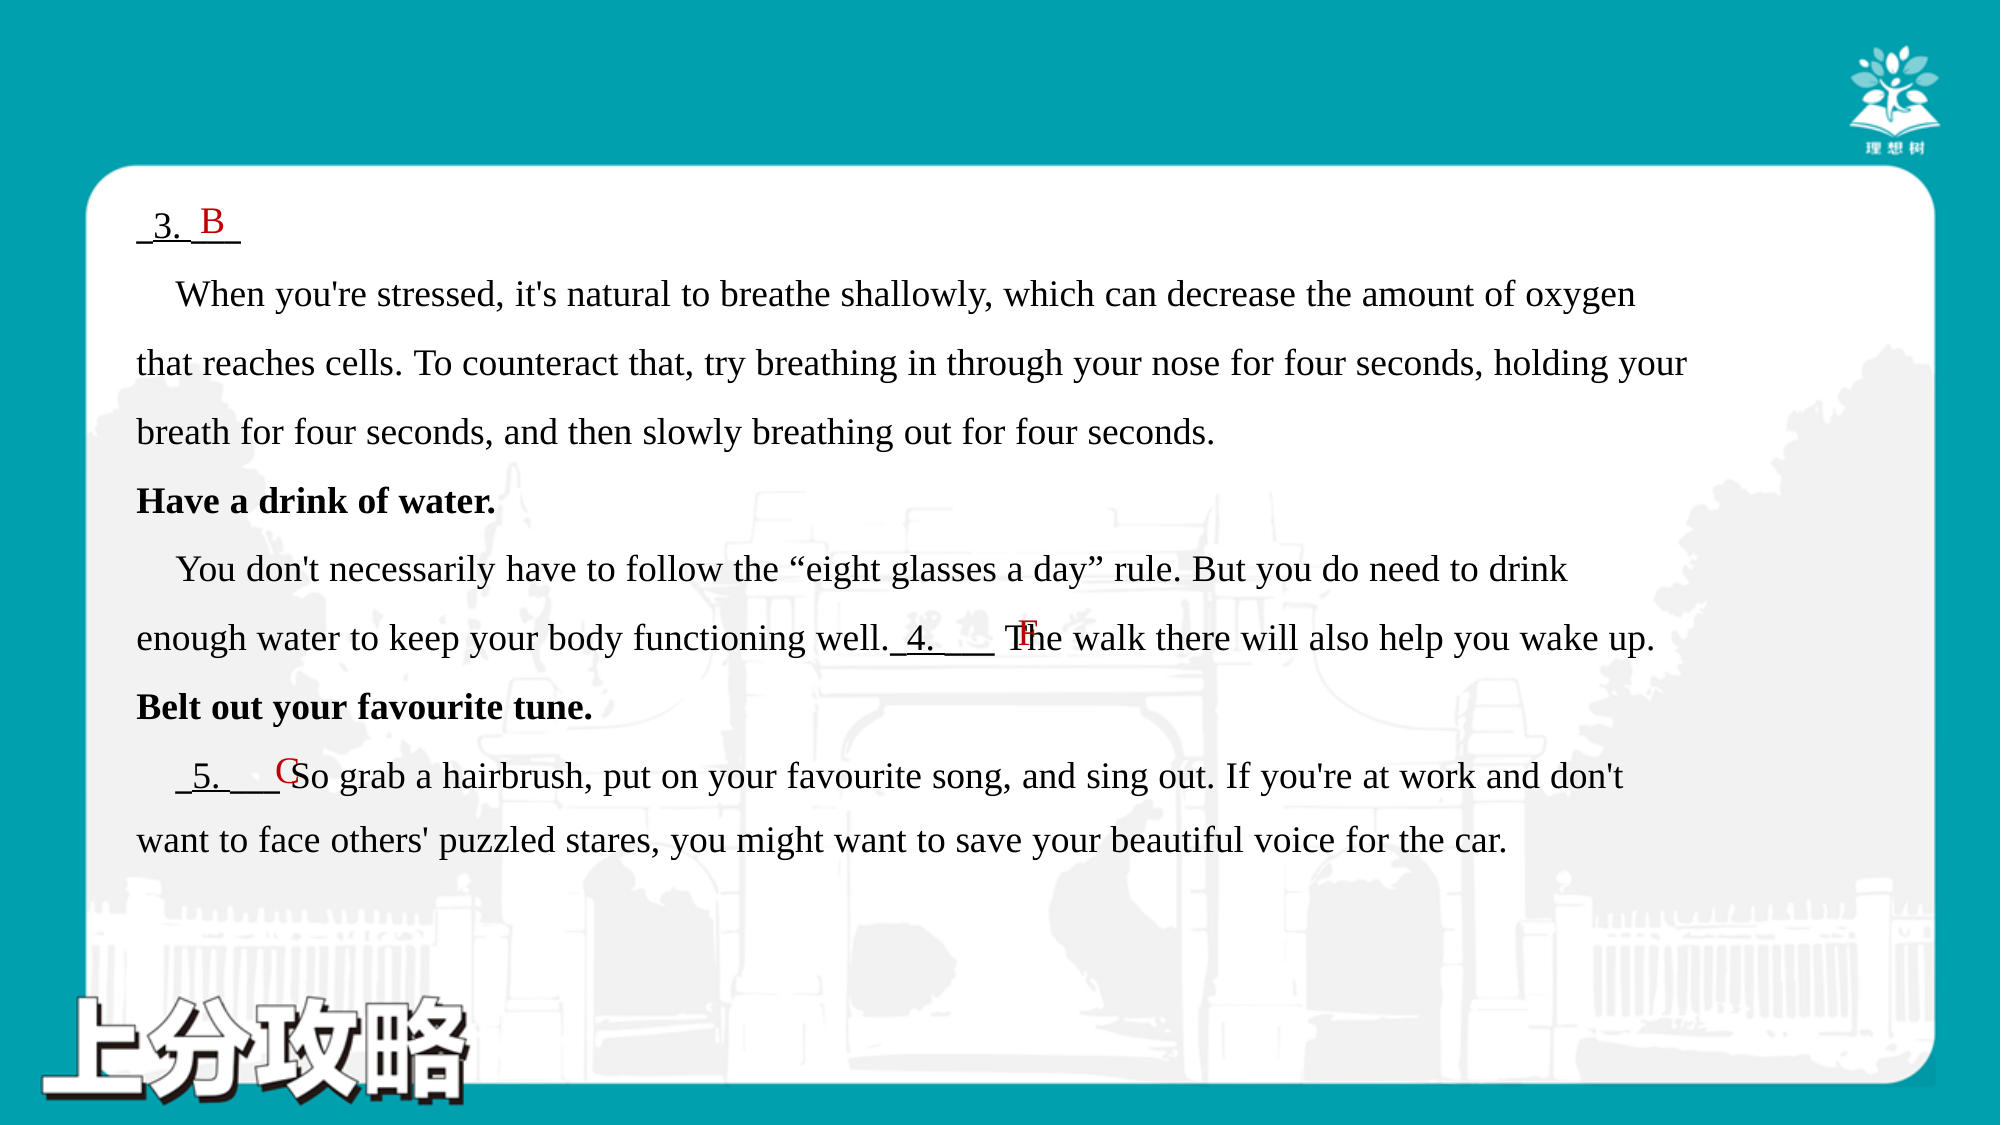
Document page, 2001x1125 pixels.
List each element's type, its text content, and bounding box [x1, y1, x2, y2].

picture [0, 0, 2000, 1125]
text_box B [186, 172, 239, 234]
text_box _3. ___ When you're stressed, it's natural to breathe shallowly, which can decrease the amount of oxygen that reaches cells. To counteract that, try breathing in through your nose for four seconds, holding your breath for four seconds, and then slowly breathing out for four seconds. Have a drink of water. You don't necessarily have to follow the “eight glasses a day” rule. But you do need to drink enough water to keep your body functioning well._4. ___ The walk there will also help you wake up. Belt out your favourite tune. _5. ___ So grab a hairbrush, put on your favourite song, and sing out. If you're at work and don't want to face others' puzzled stares, you might want to save your beautiful voice for the car. [136, 176, 1865, 854]
text_box F [1003, 584, 1053, 646]
text_box C [261, 722, 314, 784]
